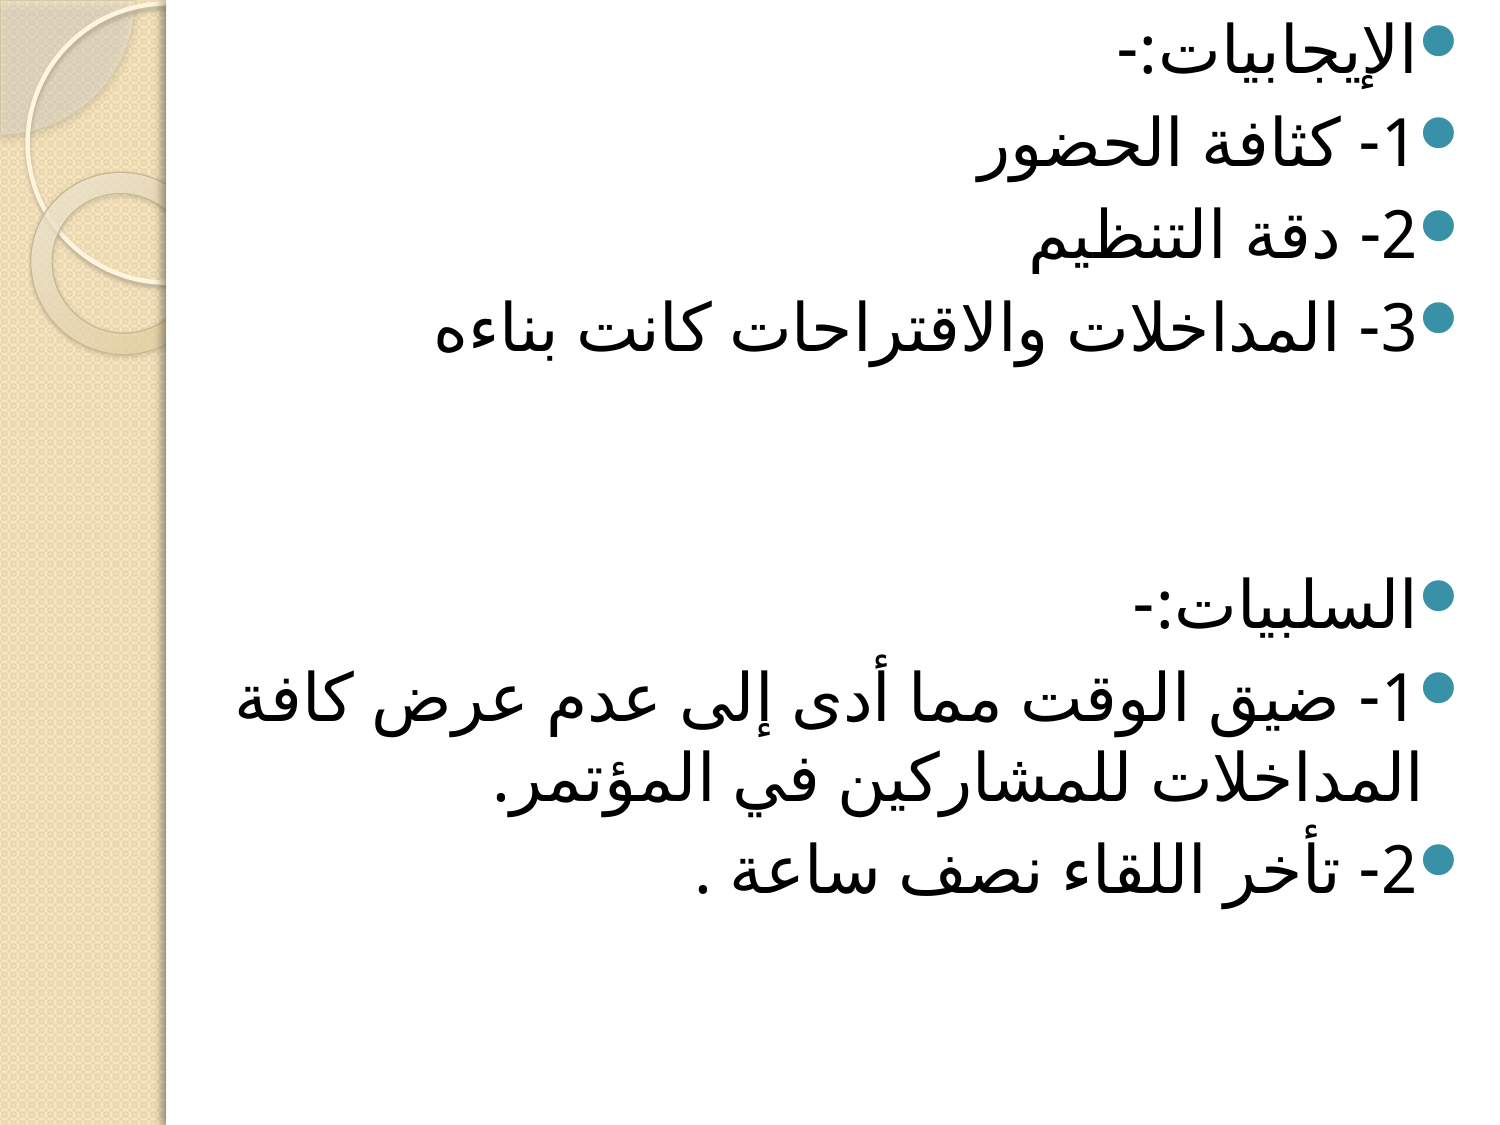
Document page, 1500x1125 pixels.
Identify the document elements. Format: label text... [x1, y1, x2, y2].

list الإيجابيات:- 1- كثافة الحضور 2- دقة التنظيم 3- المداخلات والاقتراحات كانت بناءه السلبيات:- 1- ضيق الوقت مما أدى إلى عدم عرض كافة المداخلات للمشاركين في المؤتمر. 2- تأخر اللقاء نصف ساعة . [171, 0, 1500, 1125]
